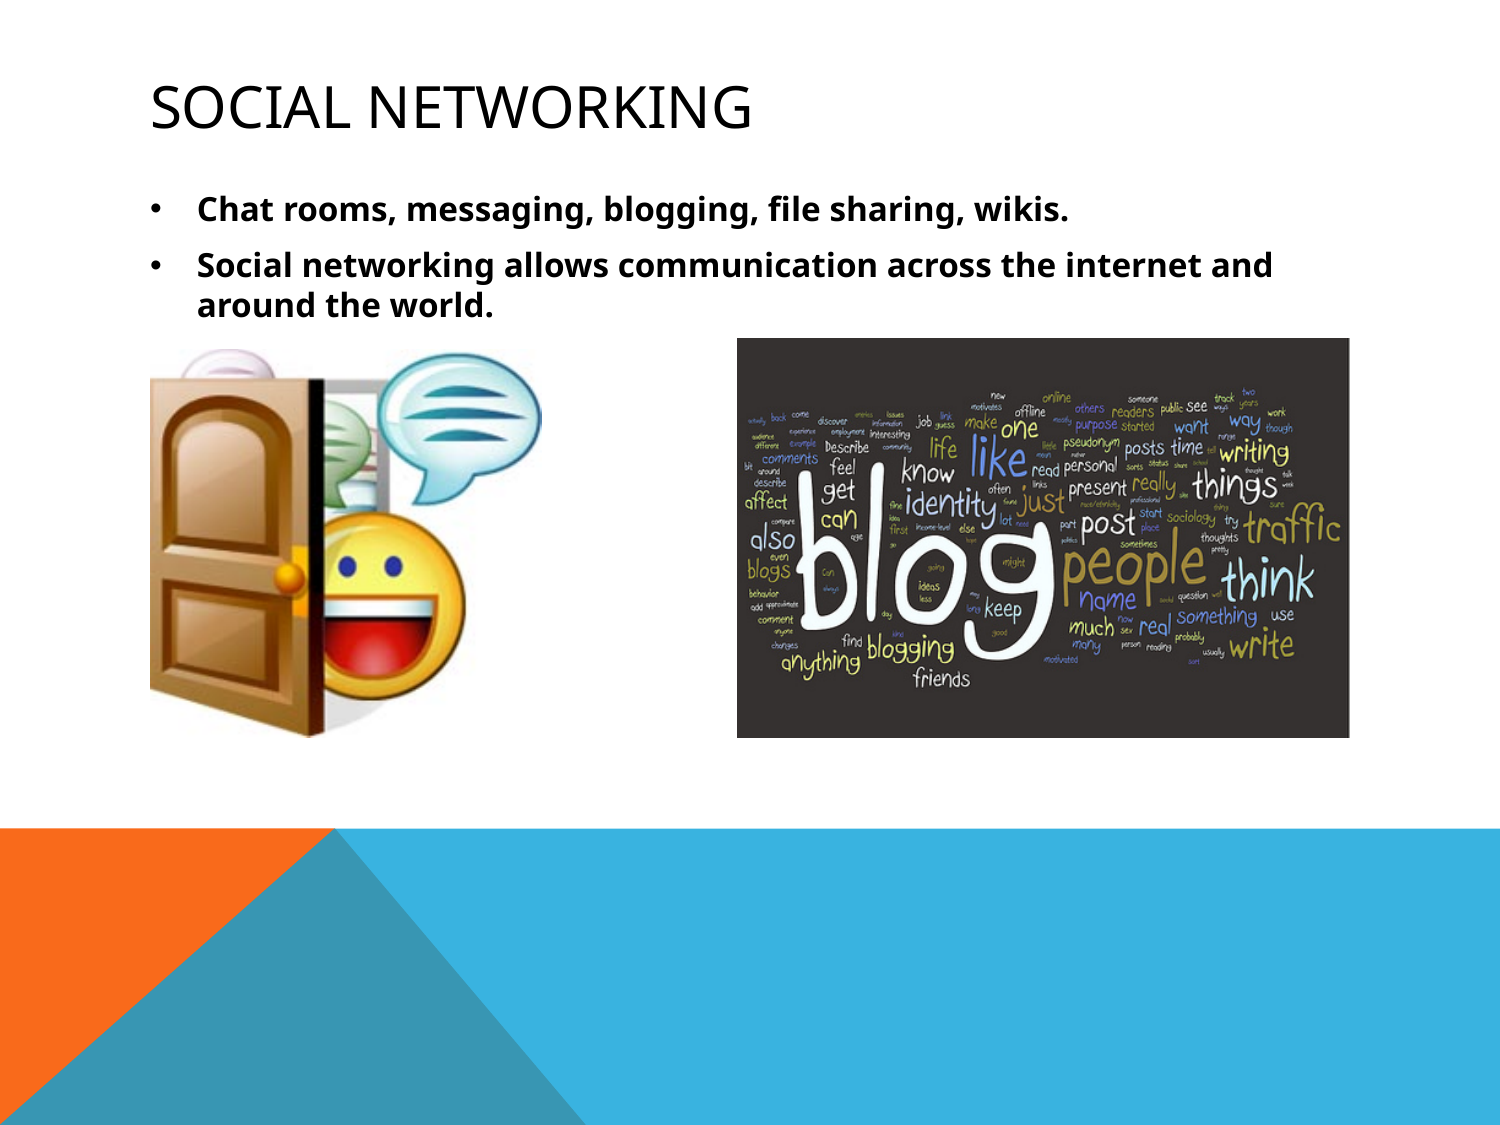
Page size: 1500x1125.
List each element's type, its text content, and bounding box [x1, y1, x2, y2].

list Chat rooms, messaging, blogging, file sharing, wikis. Social networking allows communication across the internet and around the world. [135, 180, 1369, 768]
picture [149, 349, 542, 738]
picture [737, 337, 1351, 738]
title Social Networking [135, 60, 1369, 150]
